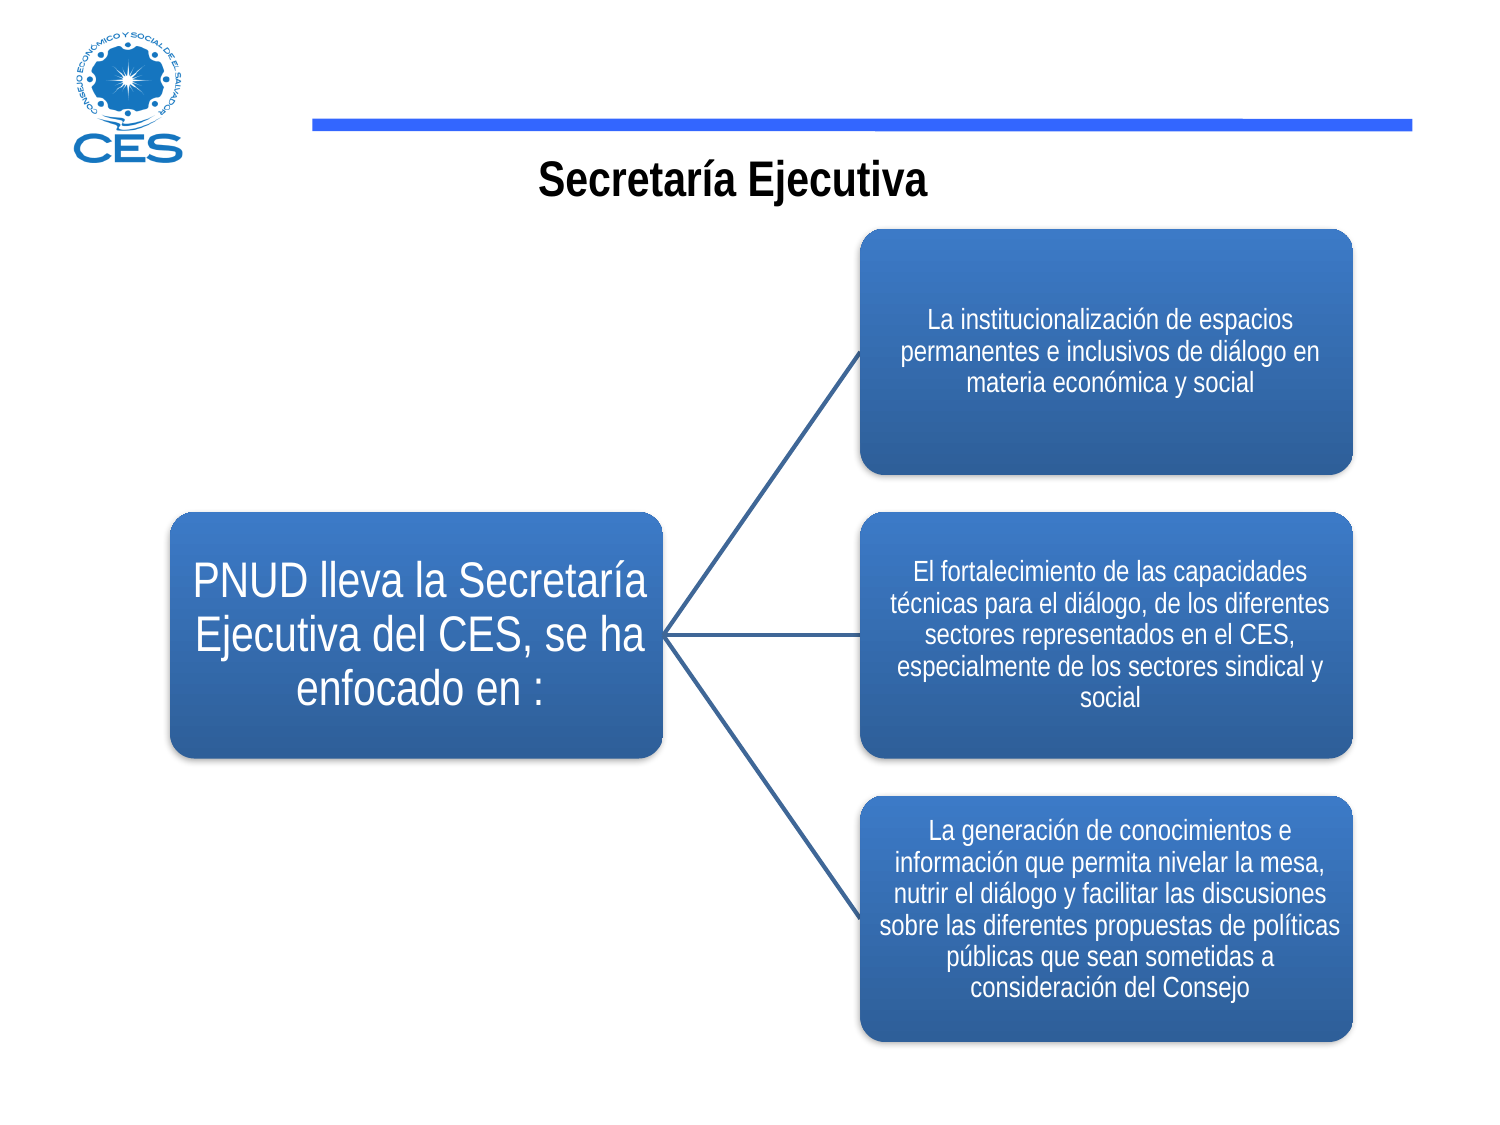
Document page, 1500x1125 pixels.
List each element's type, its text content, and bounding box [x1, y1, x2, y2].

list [76, 227, 1448, 1044]
text_box Secretaría Ejecutiva [395, 139, 1071, 214]
picture [24, 24, 235, 173]
